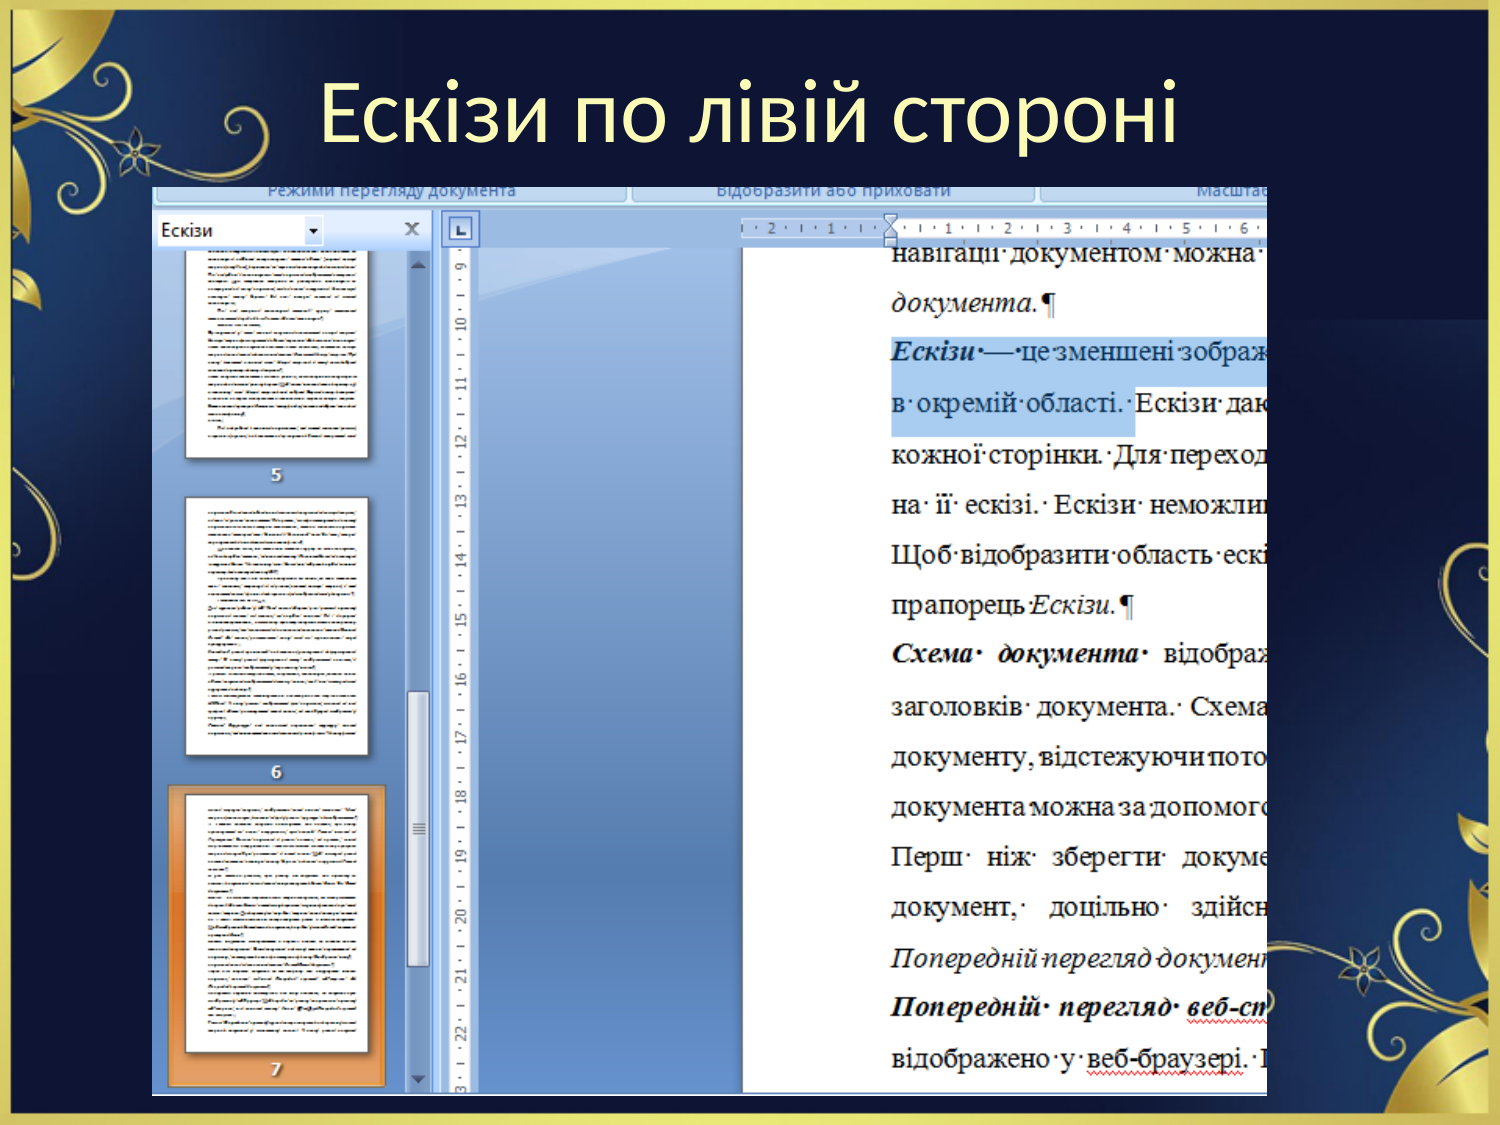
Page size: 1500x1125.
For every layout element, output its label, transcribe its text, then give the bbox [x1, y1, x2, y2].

title Ескізи по лівій стороні [74, 11, 1426, 200]
picture [0, 0, 1500, 1125]
